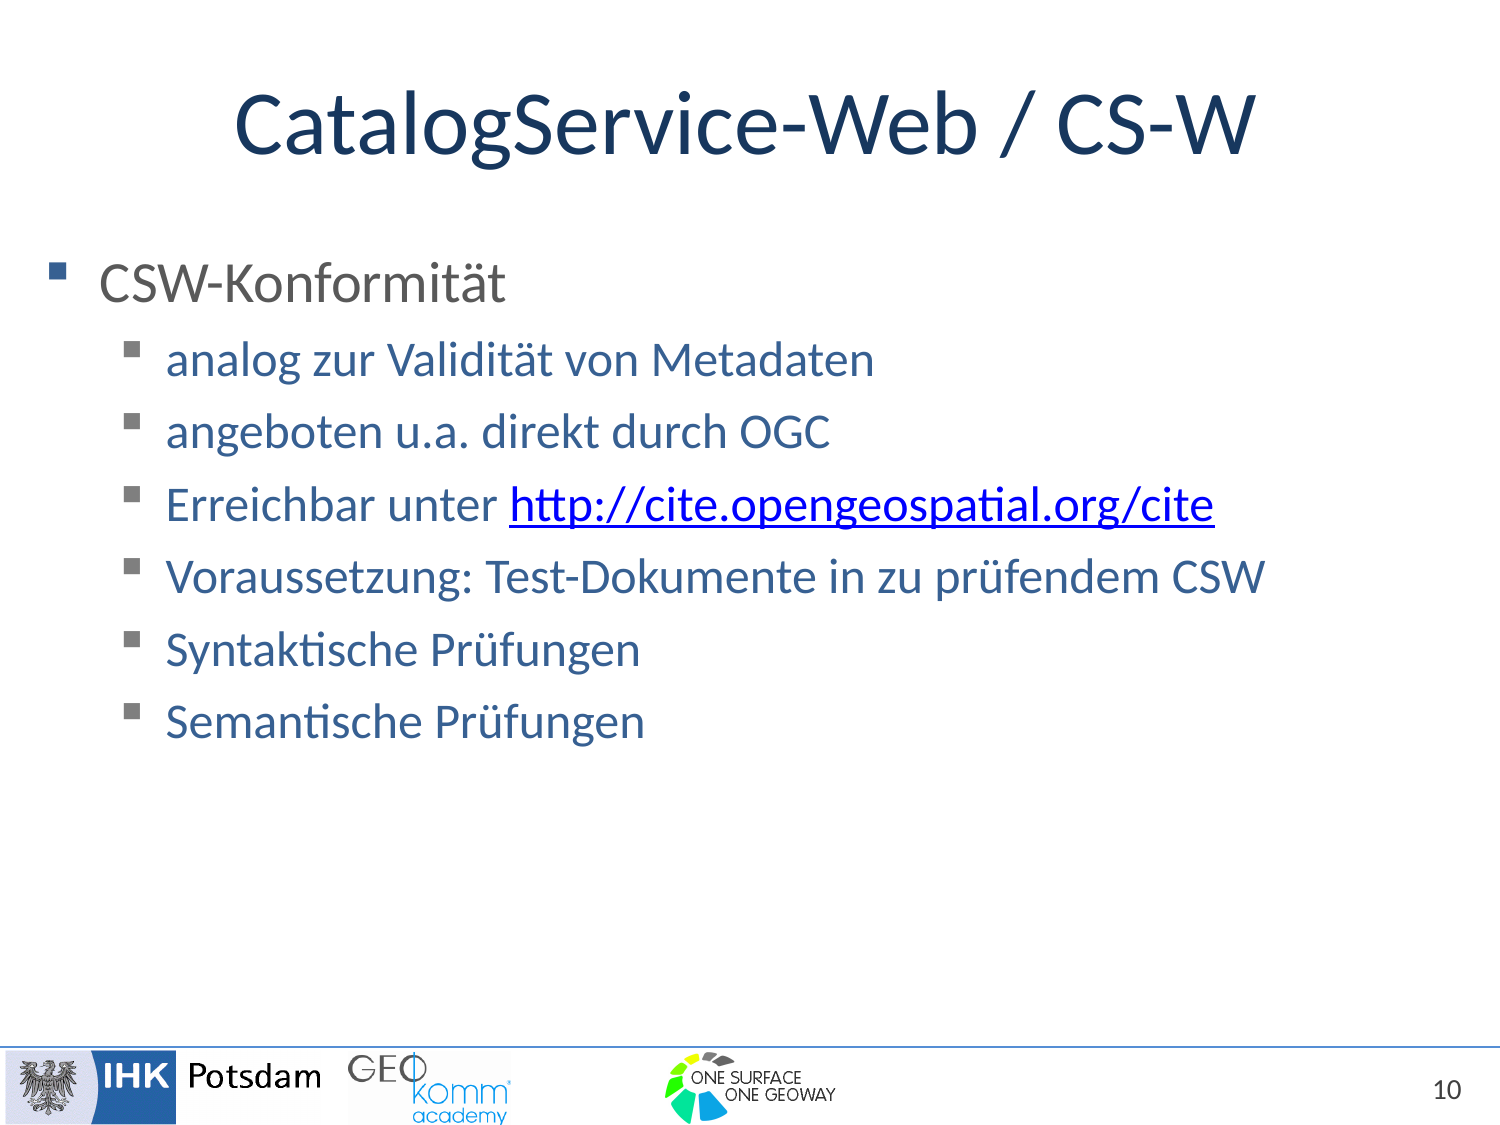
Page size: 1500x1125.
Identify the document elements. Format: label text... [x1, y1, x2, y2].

picture [348, 1051, 511, 1125]
slide_number 10 [1358, 1062, 1477, 1111]
title CatalogService-Web / CS-W [29, 44, 1465, 193]
picture [664, 1051, 837, 1125]
list CSW-Konformität analog zur Validität von Metadaten angeboten u.a. direkt durch OGC Erreichbar unter http://cite.opengeospatial.org/cite Voraussetzung: Test-Dokumente in zu prüfendem CSW Syntaktische Prüfungen Semantische Prüfungen [29, 235, 1471, 1034]
picture [5, 1050, 321, 1125]
